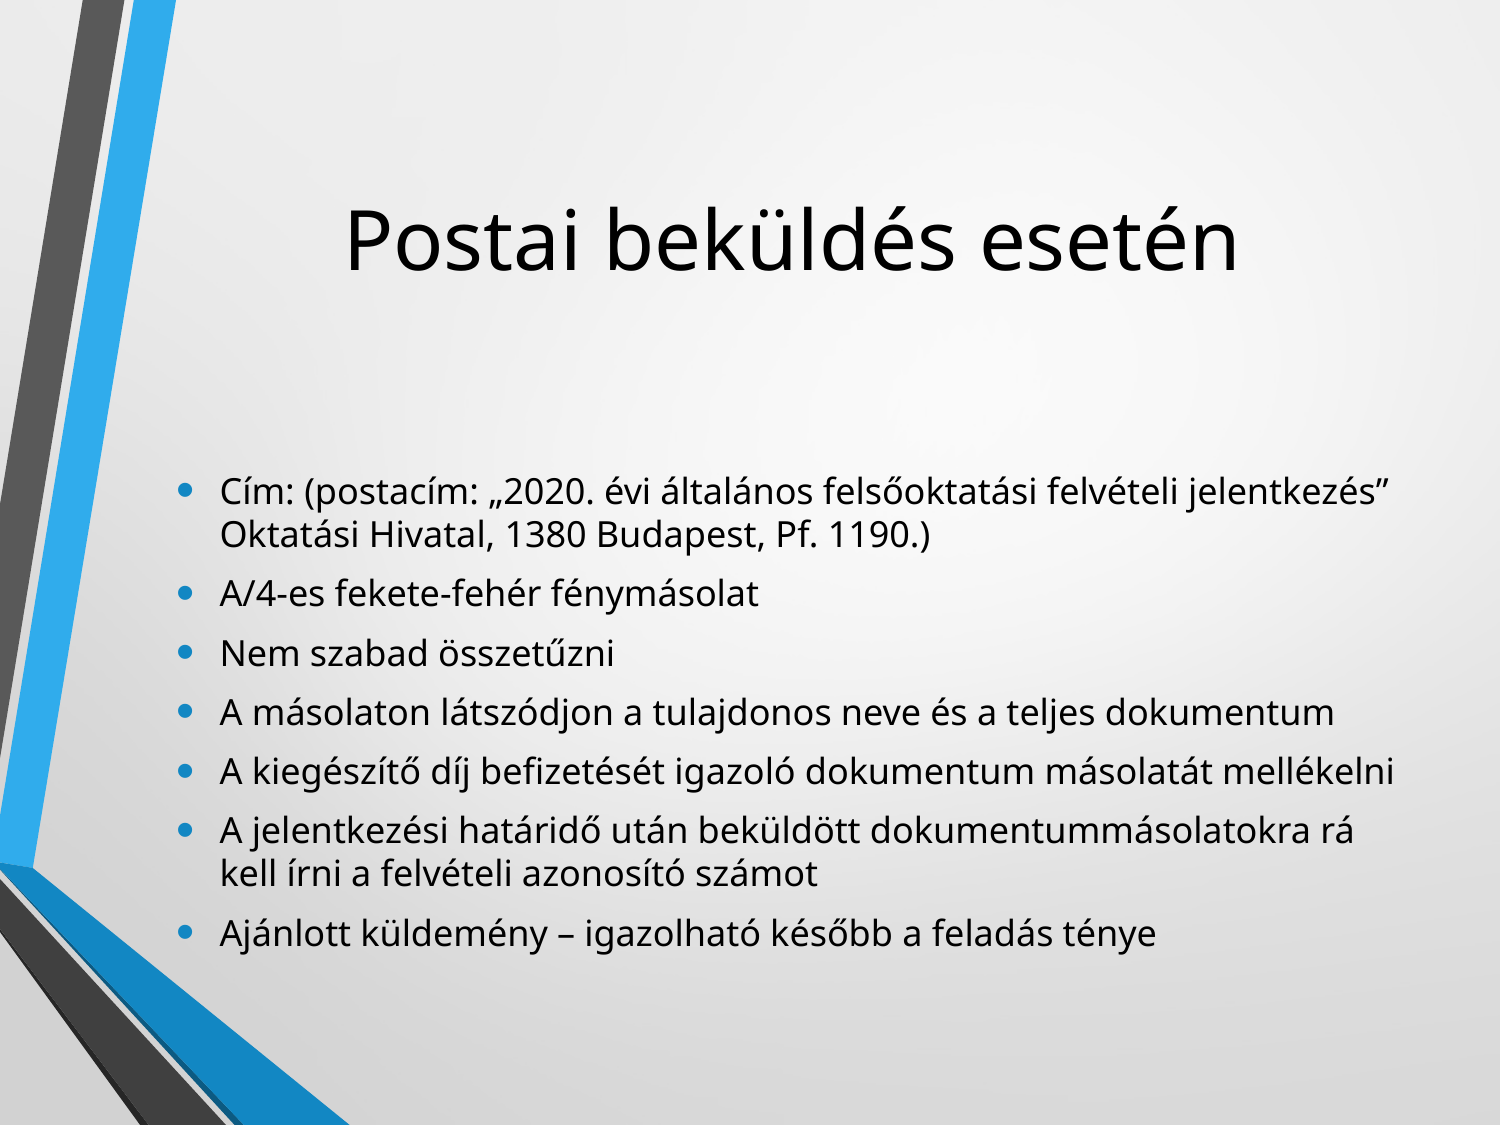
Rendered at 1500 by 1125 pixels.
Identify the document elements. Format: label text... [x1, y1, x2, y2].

title Postai beküldés esetén [161, 75, 1425, 400]
list Cím: (postacím: „2020. évi általános felsőoktatási felvételi jelentkezés” Oktatási Hivatal, 1380 Budapest, Pf. 1190.) A/4-es fekete-fehér fénymásolat Nem szabad összetűzni A másolaton látszódjon a tulajdonos neve és a teljes dokumentum A kiegészítő díj befizetését igazoló dokumentum másolatát mellékelni A jelentkezési határidő után beküldött dokumentummásolatokra rá kell írni a felvételi azonosító számot Ajánlott küldemény – igazolható később a feladás ténye [161, 437, 1425, 985]
